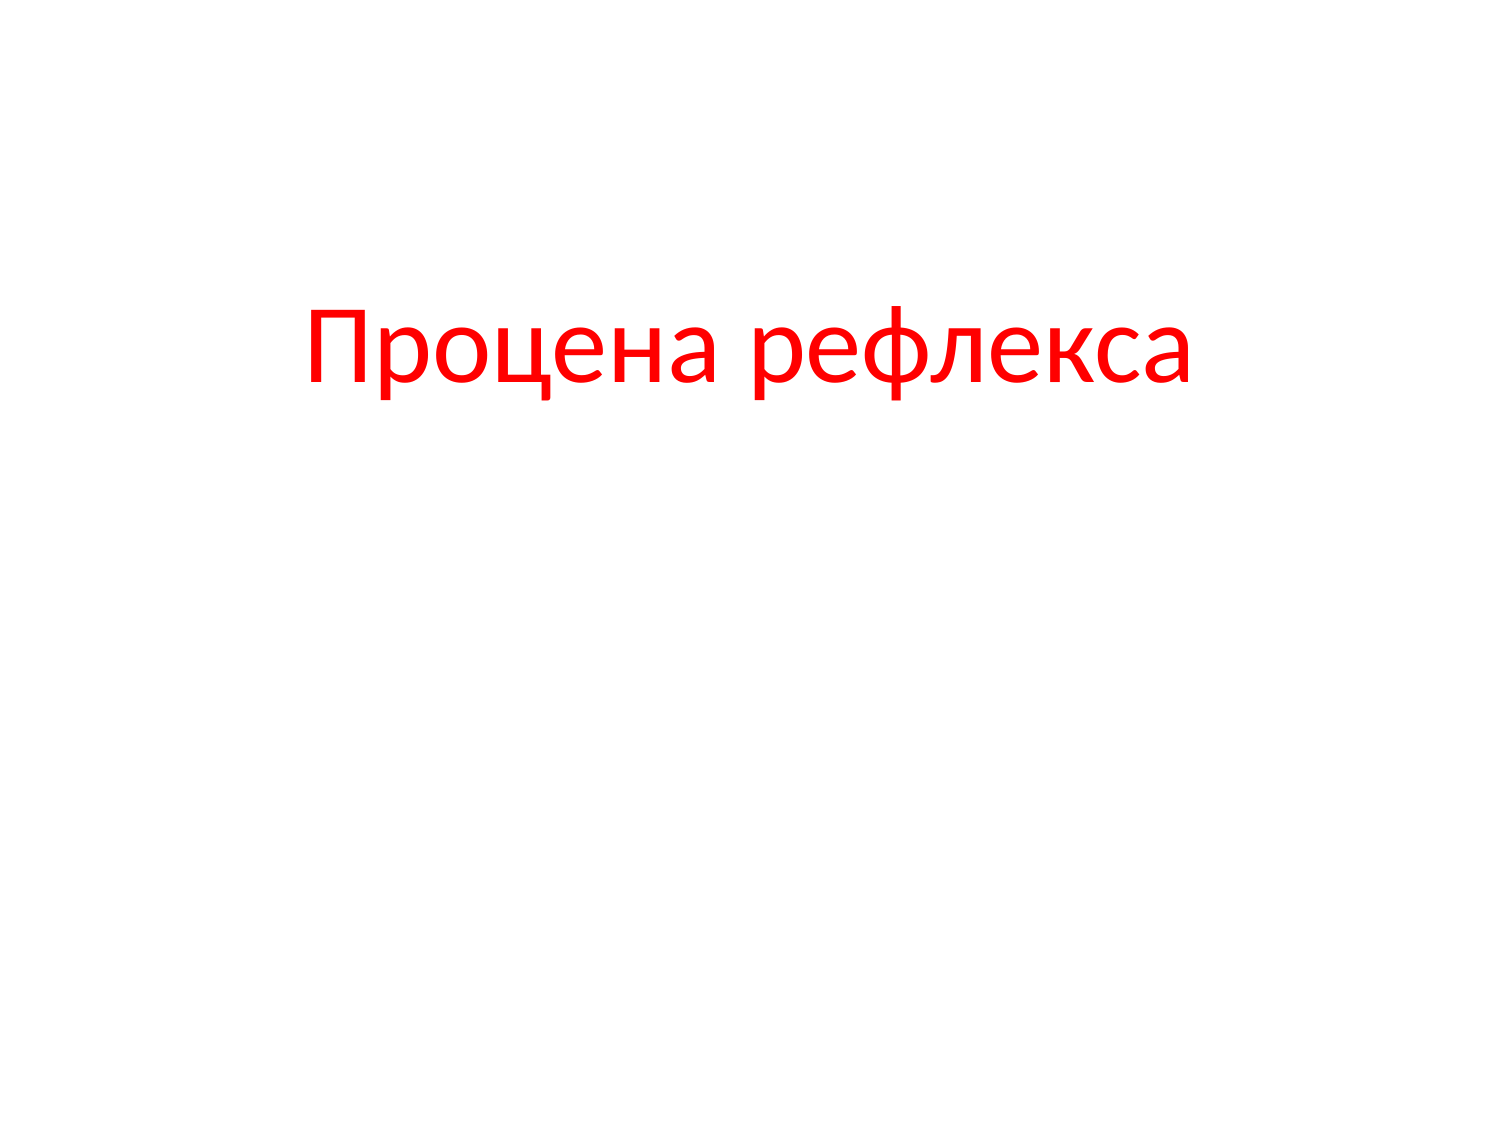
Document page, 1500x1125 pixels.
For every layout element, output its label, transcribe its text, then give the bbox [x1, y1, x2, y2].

list Процена рефлекса [75, 262, 1425, 1005]
